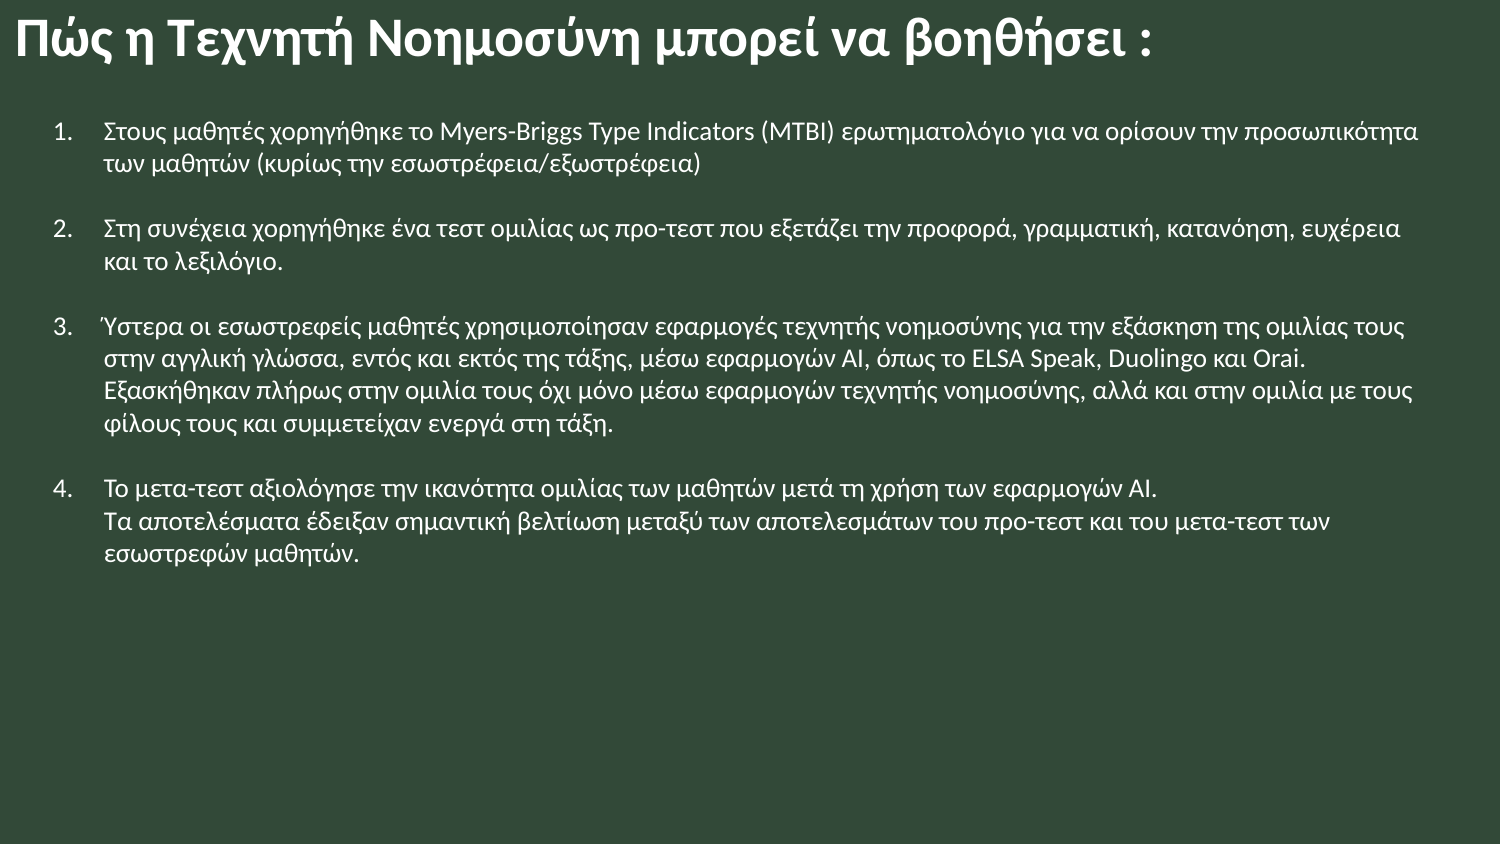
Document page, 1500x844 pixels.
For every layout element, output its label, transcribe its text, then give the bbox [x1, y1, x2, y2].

title Πώς η Τεχνητή Νοημοσύνη μπορεί να βοηθήσει : [0, 0, 1398, 83]
subtitle Στους μαθητές χορηγήθηκε το Myers-Briggs Type Indicators (MTBI) ερωτηματολόγιο για να ορίσουν την προσωπικότητα των μαθητών (κυρίως την εσωστρέφεια/εξωστρέφεια) Στη συνέχεια χορηγήθηκε ένα τεστ ομιλίας ως προ-τεστ που εξετάζει την προφορά, γραμματική, κατανόηση, ευχέρεια και το λεξιλόγιο. Ύστερα οι εσωστρεφείς μαθητές χρησιμοποίησαν εφαρμογές τεχνητής νοημοσύνης για την εξάσκηση της ομιλίας τους στην αγγλική γλώσσα, εντός και εκτός της τάξης, μέσω εφαρμογών AI, όπως το ELSA Speak, Duolingo και Orai. Εξασκήθηκαν πλήρως στην ομιλία τους όχι μόνο μέσω εφαρμογών τεχνητής νοημοσύνης, αλλά και στην ομιλία με τους φίλους τους και συμμετείχαν ενεργά στη τάξη. Το μετα-τεστ αξιολόγησε την ικανότητα ομιλίας των μαθητών μετά τη χρήση των εφαρμογών AI. Τα αποτελέσματα έδειξαν σημαντική βελτίωση μεταξύ των αποτελεσμάτων του προ-τεστ και του μετα-τεστ των εσωστρεφών μαθητών. [13, 98, 1451, 838]
